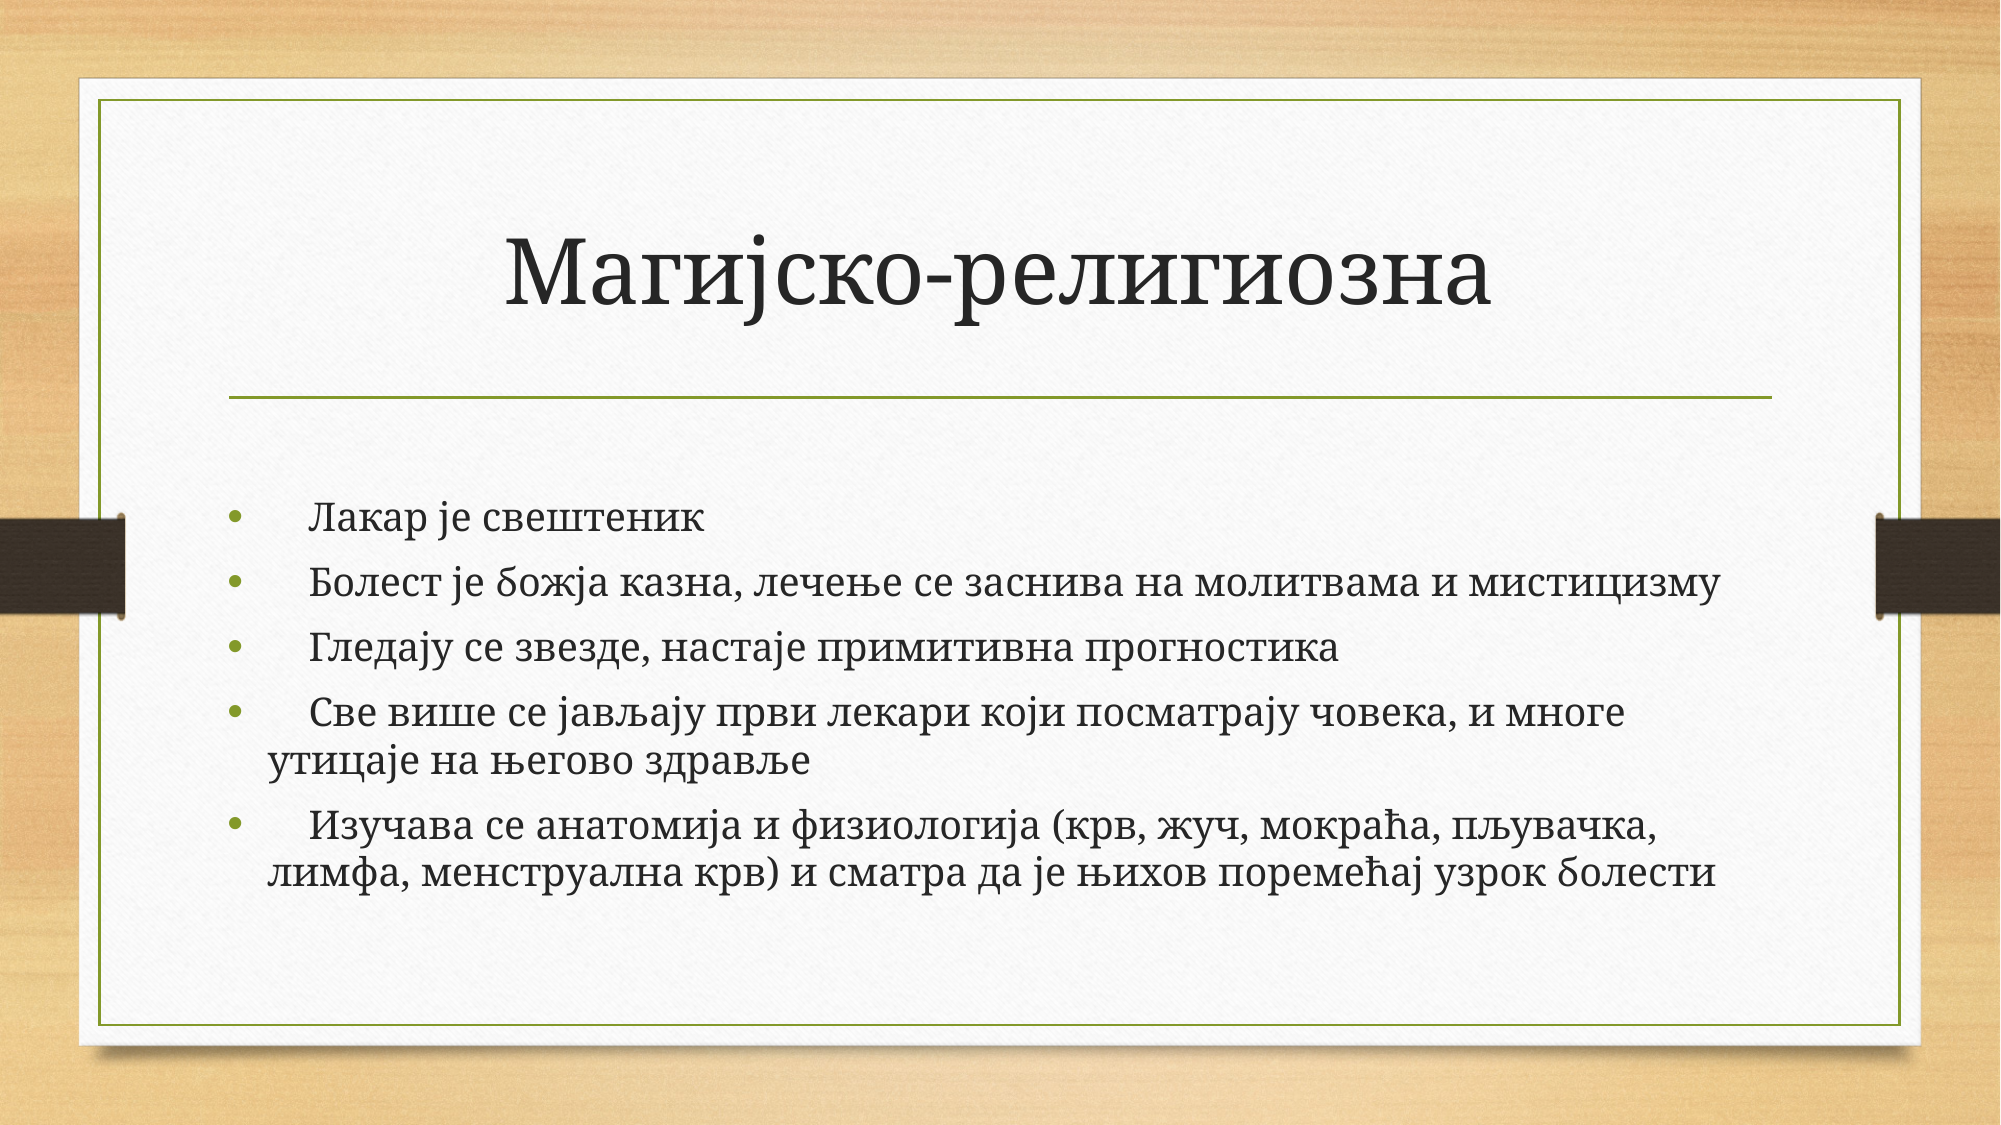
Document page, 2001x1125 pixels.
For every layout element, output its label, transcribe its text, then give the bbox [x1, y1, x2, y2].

picture [0, 0, 2001, 1125]
list Лакар је свештеник Болест је божја казна, лечење се заснива на молитвама и мистицизму Гледају се звезде, настаје примитивна прогностика Све више се јављају први лекари који посматрају човека, и многе утицаје на његово здравље Изучава се анатомија и физиологија (крв, жуч, мокраћа, пљувачка, лимфа, менструална крв) и сматра да је њихов поремећај узрок болести [212, 419, 1788, 964]
title Магијско-религиозна [212, 161, 1788, 375]
